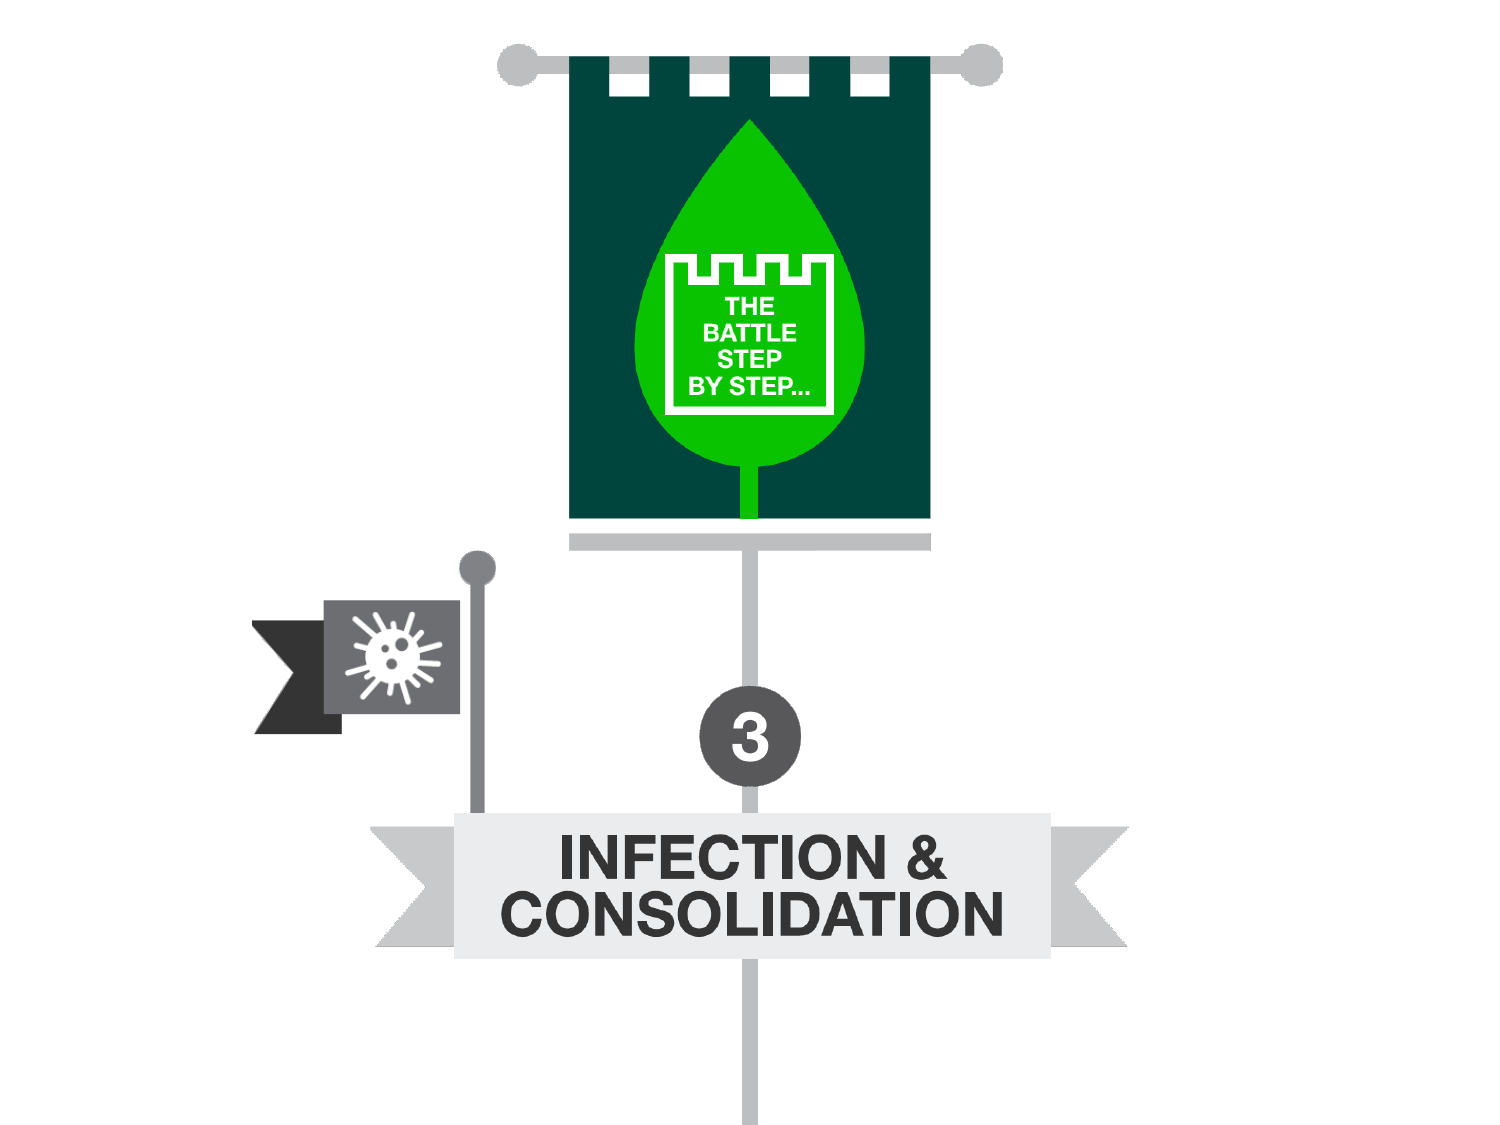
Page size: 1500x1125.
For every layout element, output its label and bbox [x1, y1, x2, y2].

text_box [497, 43, 1003, 811]
picture [252, 549, 1130, 959]
text_box [497, 967, 1003, 1125]
picture [699, 685, 801, 787]
